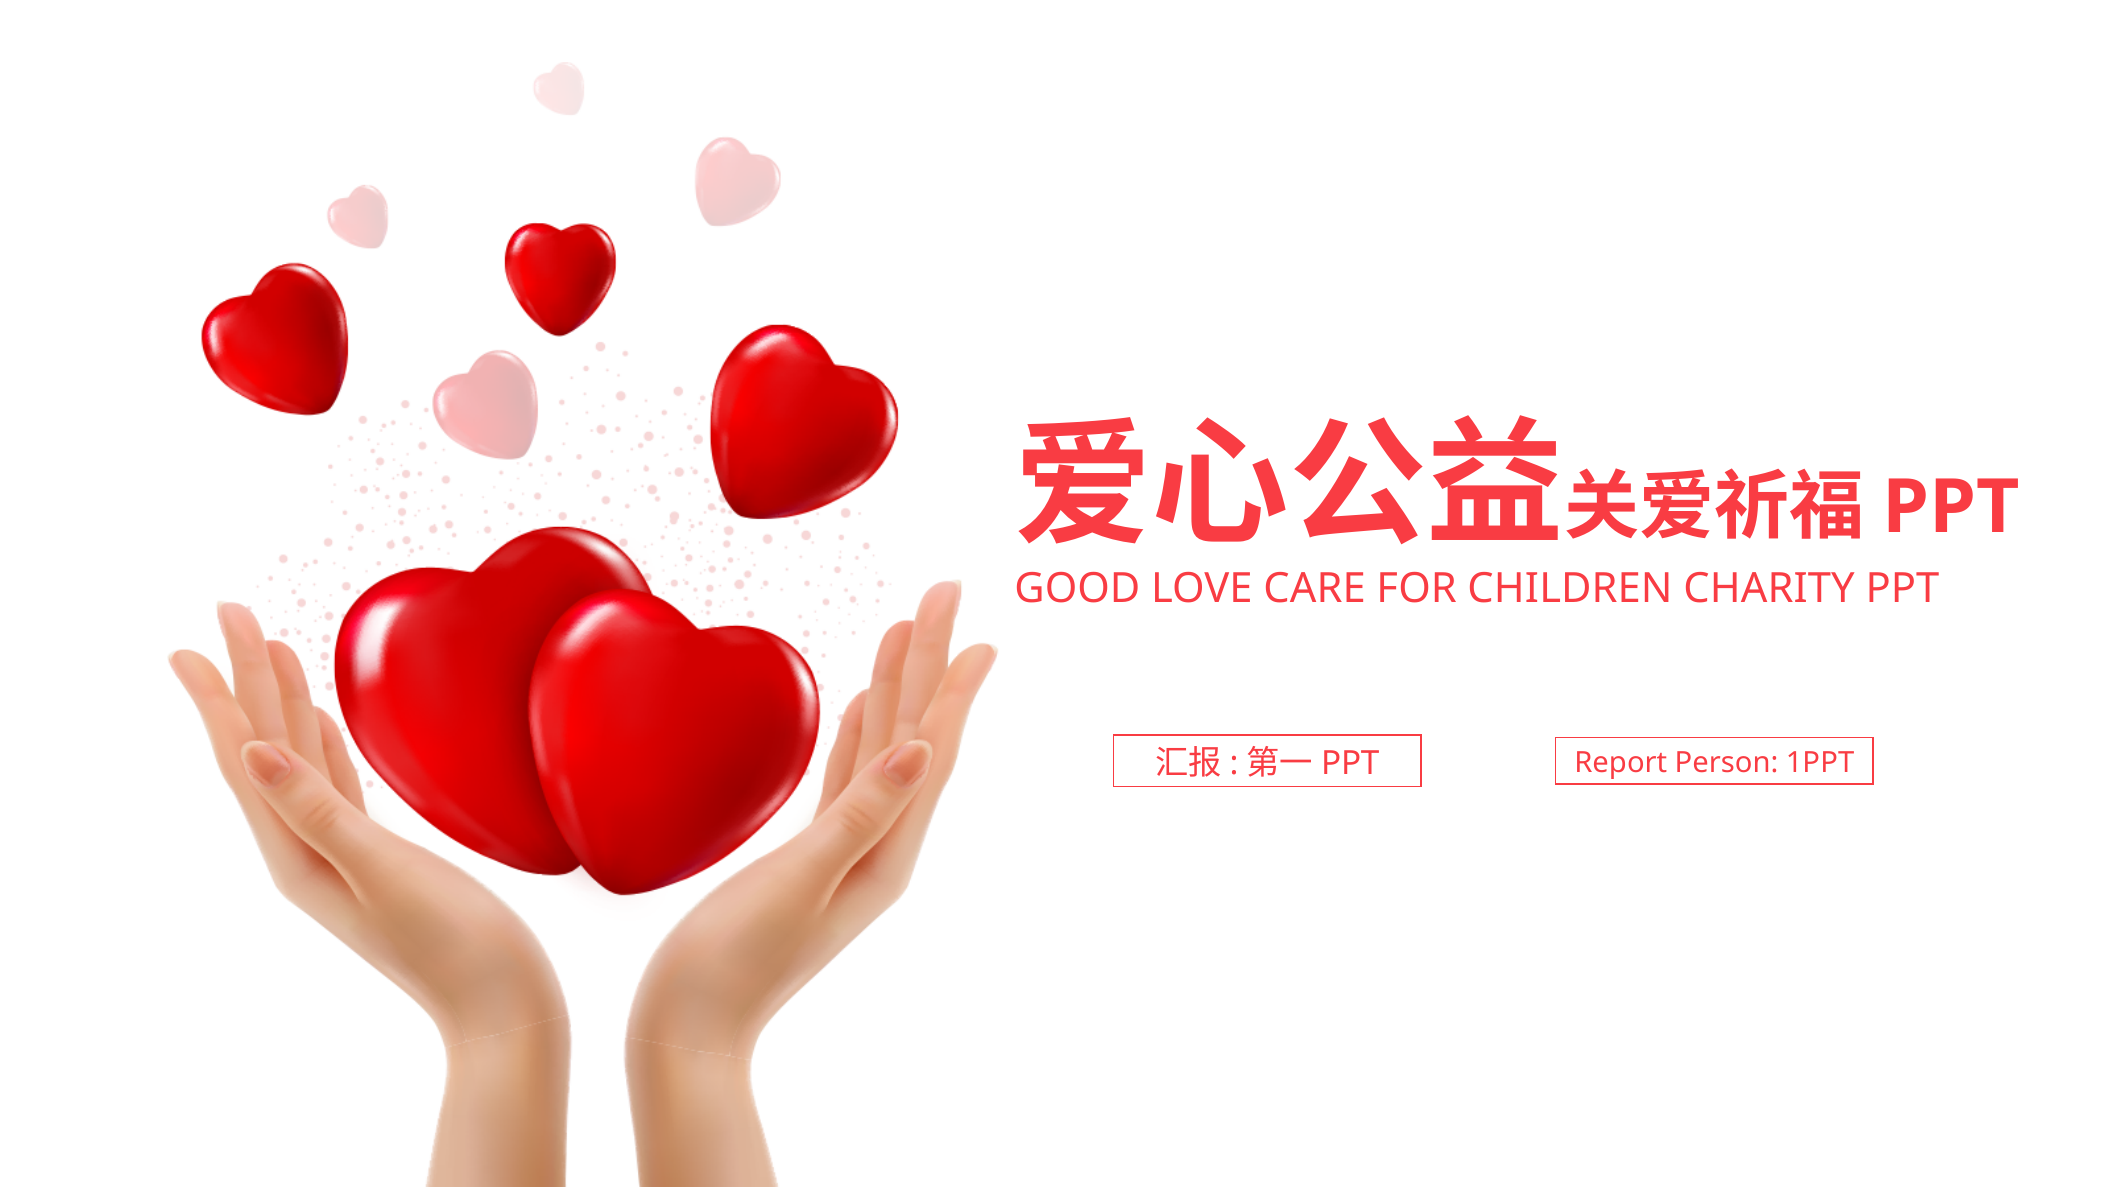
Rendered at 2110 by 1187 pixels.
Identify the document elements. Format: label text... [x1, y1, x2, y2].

text_box GOOD LOVE CARE FOR CHILDREN CHARITY PPT [1014, 561, 2066, 612]
text_box 汇报:第一PPT [1113, 734, 1421, 787]
text_box [0, 0, 2110, 1187]
text_box 爱心公益关爱祈福PPT [1014, 395, 2066, 561]
text_box Report Person: 1PPT [1555, 737, 1874, 785]
